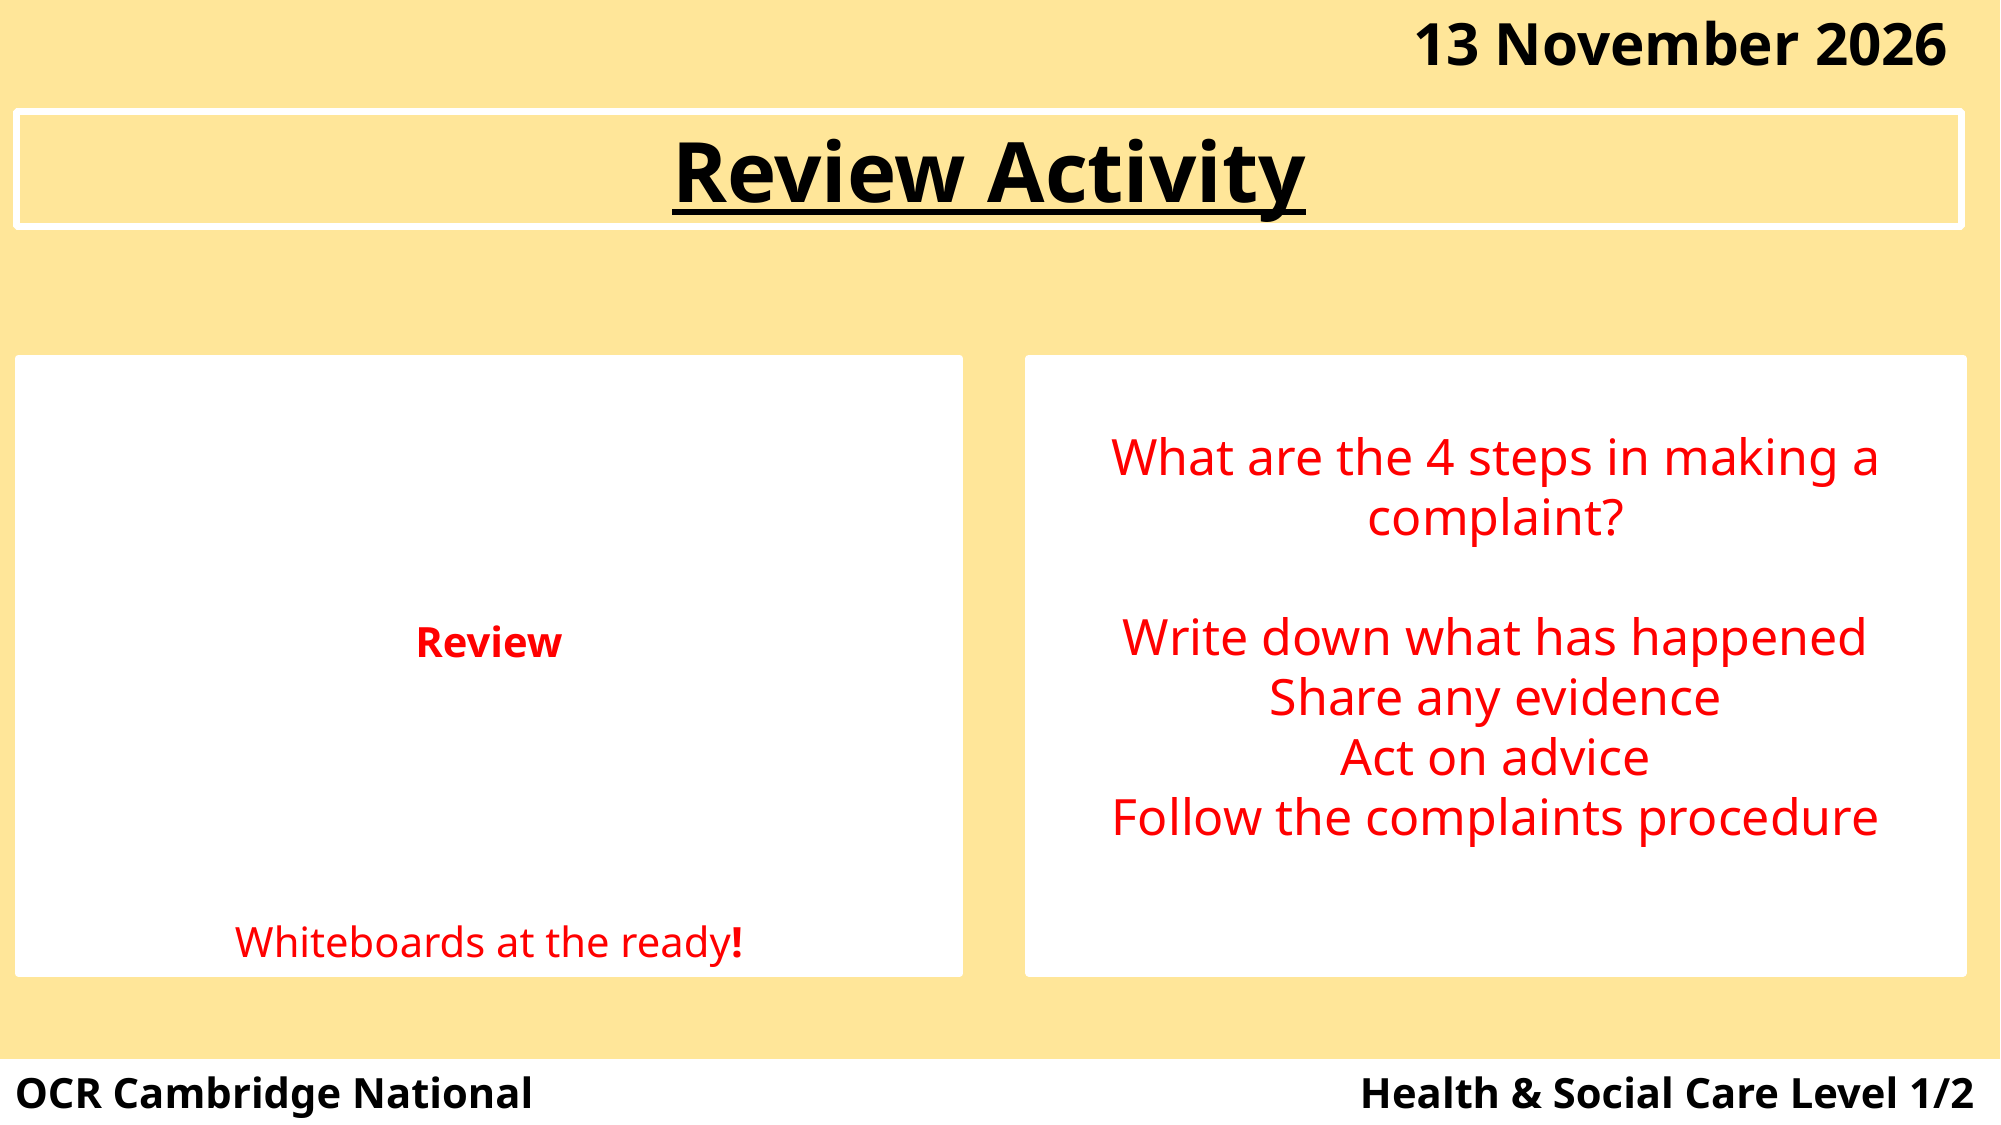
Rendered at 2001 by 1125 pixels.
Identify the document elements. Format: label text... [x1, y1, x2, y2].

text_box Review Activity [16, 111, 1962, 227]
text_box What are the 4 steps in making a complaint? Write down what has happened Share any evidence Act on advice Follow the complaints procedure [1028, 358, 1964, 973]
text_box Health & Social Care Level 1/2 [873, 1059, 2000, 1125]
text_box 28 September 2020 [1205, 0, 1964, 94]
text_box OCR Cambridge National [0, 1059, 873, 1125]
text_box Review Whiteboards at the ready! [18, 358, 960, 974]
